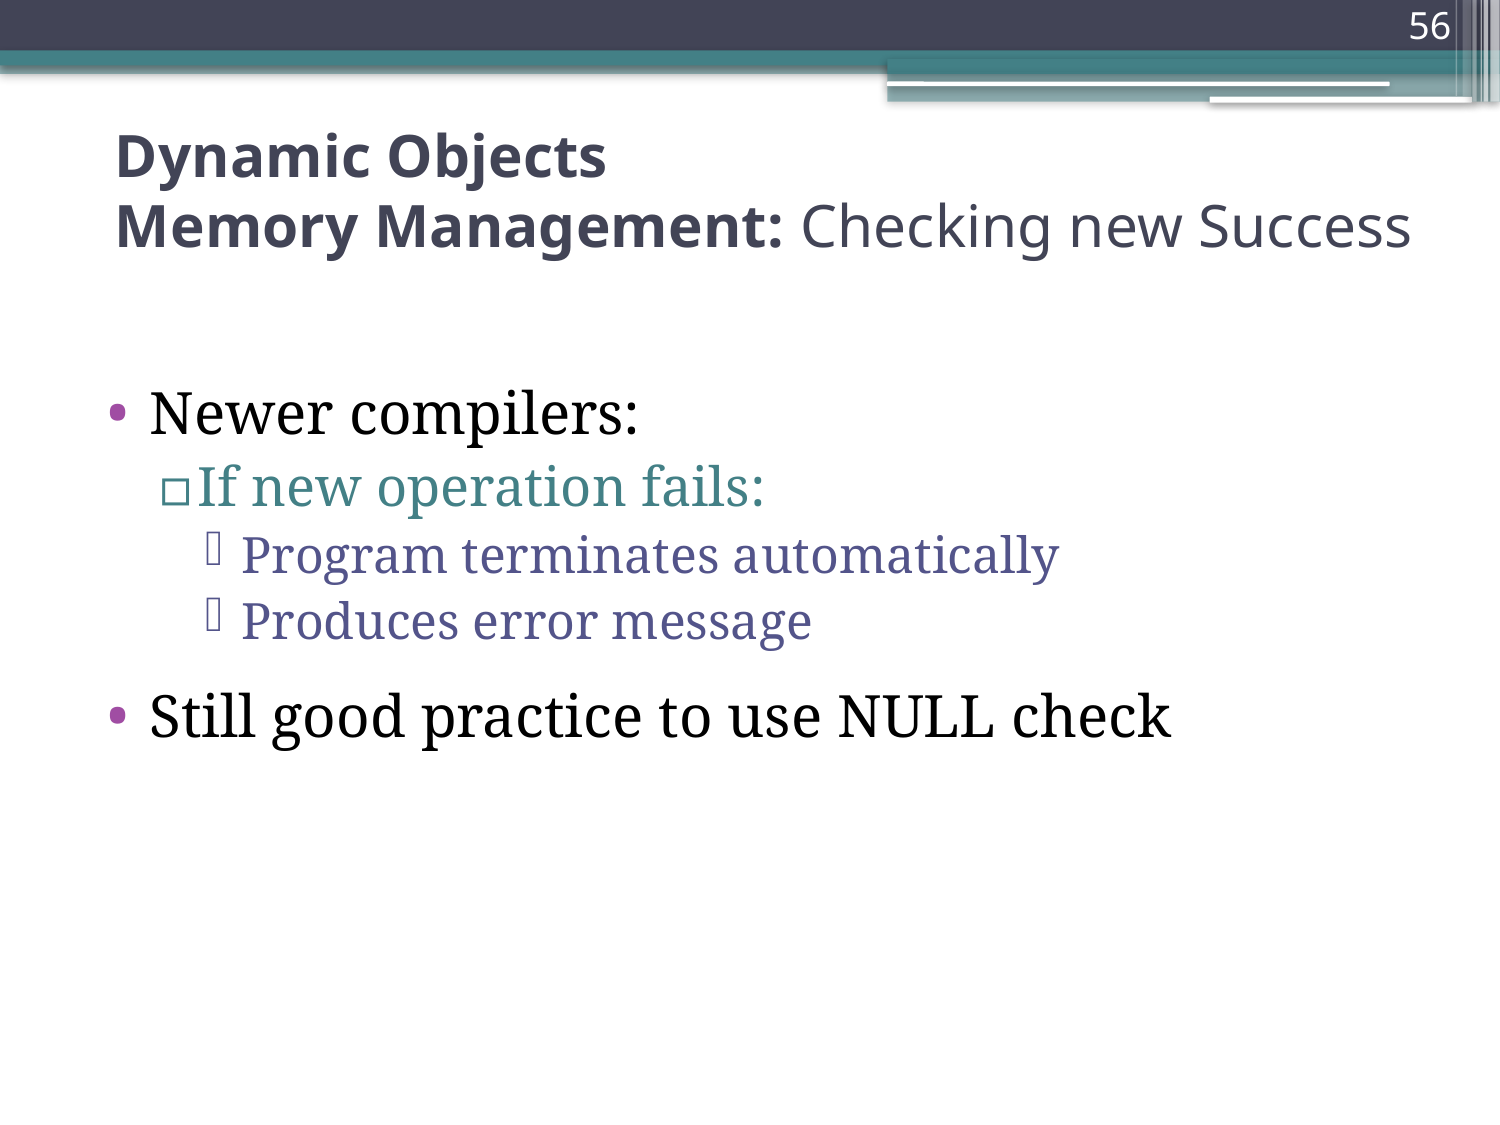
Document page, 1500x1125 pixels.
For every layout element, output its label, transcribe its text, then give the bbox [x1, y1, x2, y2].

title Dynamic Objects Memory Management: Checking new Success [100, 101, 1451, 277]
slide_number 56 [1341, 0, 1466, 61]
list Newer compilers: If new operation fails: Program terminates automatically Produces error message Still good practice to use NULL check [75, 368, 1425, 1079]
